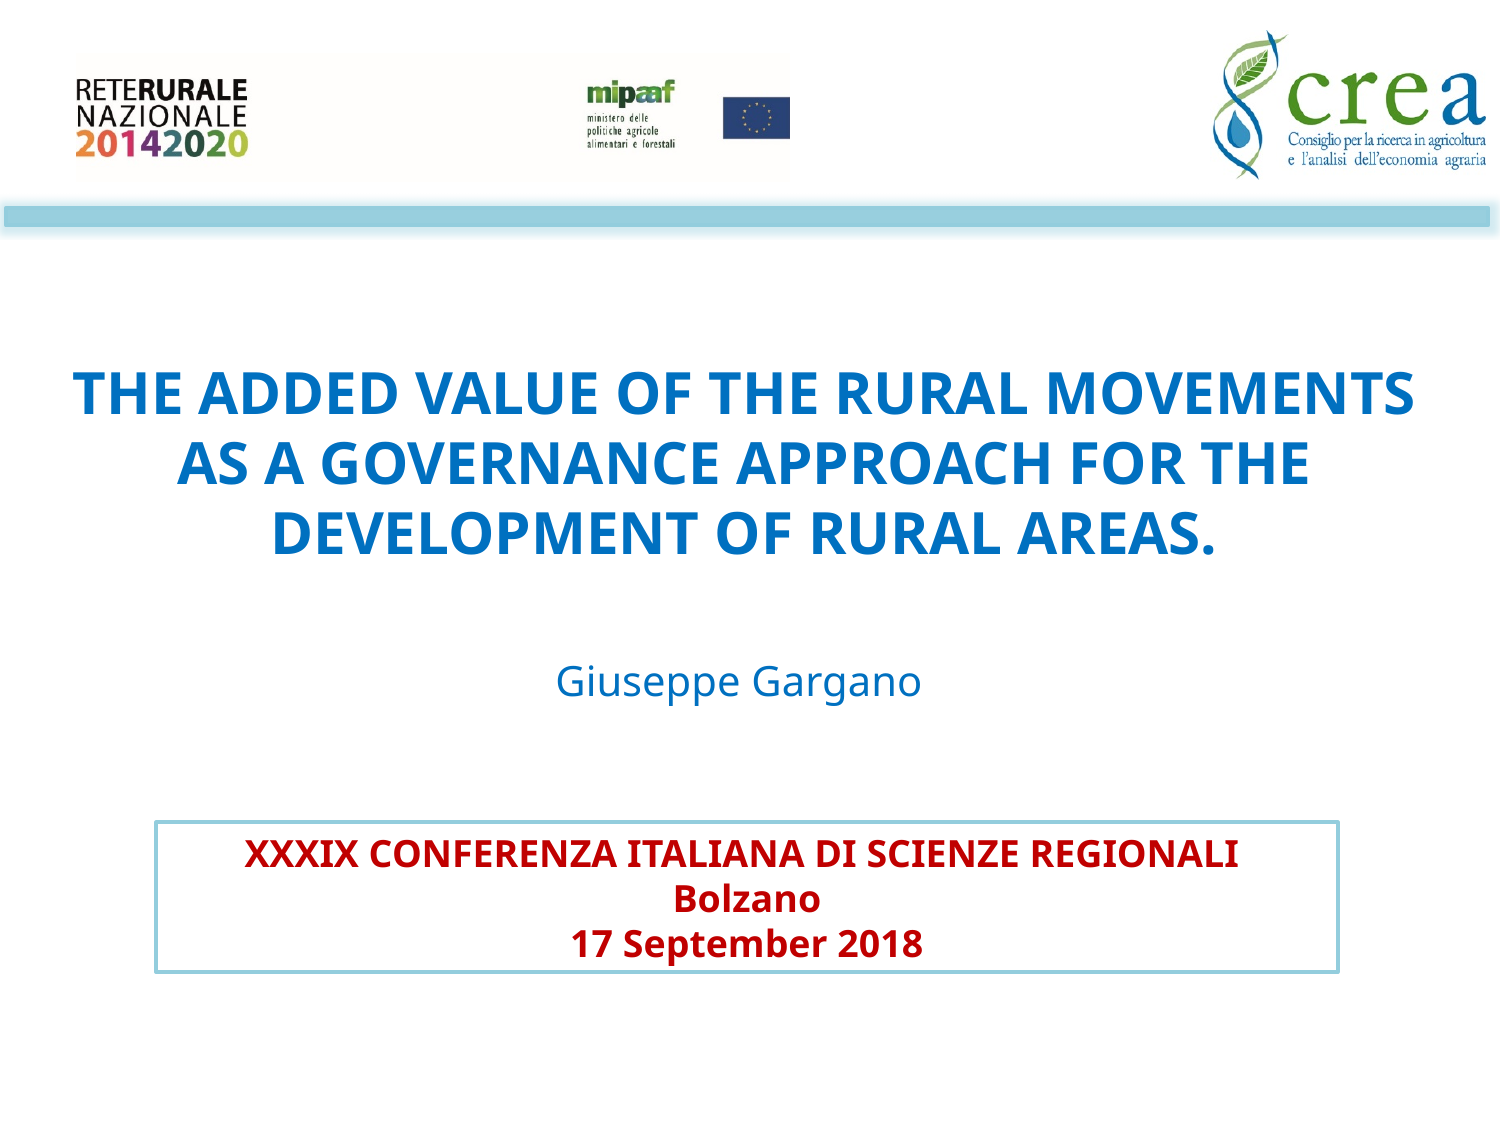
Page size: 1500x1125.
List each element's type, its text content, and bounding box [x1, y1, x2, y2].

picture [1210, 30, 1486, 180]
text_box XXXIX CONFERENZA ITALIANA DI SCIENZE REGIONALI Bolzano 17 September 2018 [154, 820, 1340, 974]
picture [76, 53, 790, 182]
text_box Giuseppe Gargano [540, 647, 949, 713]
text_box THE ADDED VALUE OF THE RURAL MOVEMENTS AS A GOVERNANCE APPROACH FOR THE DEVELOPMENT OF RURAL AREAS. [50, 302, 1439, 619]
text_box [4, 206, 1490, 227]
